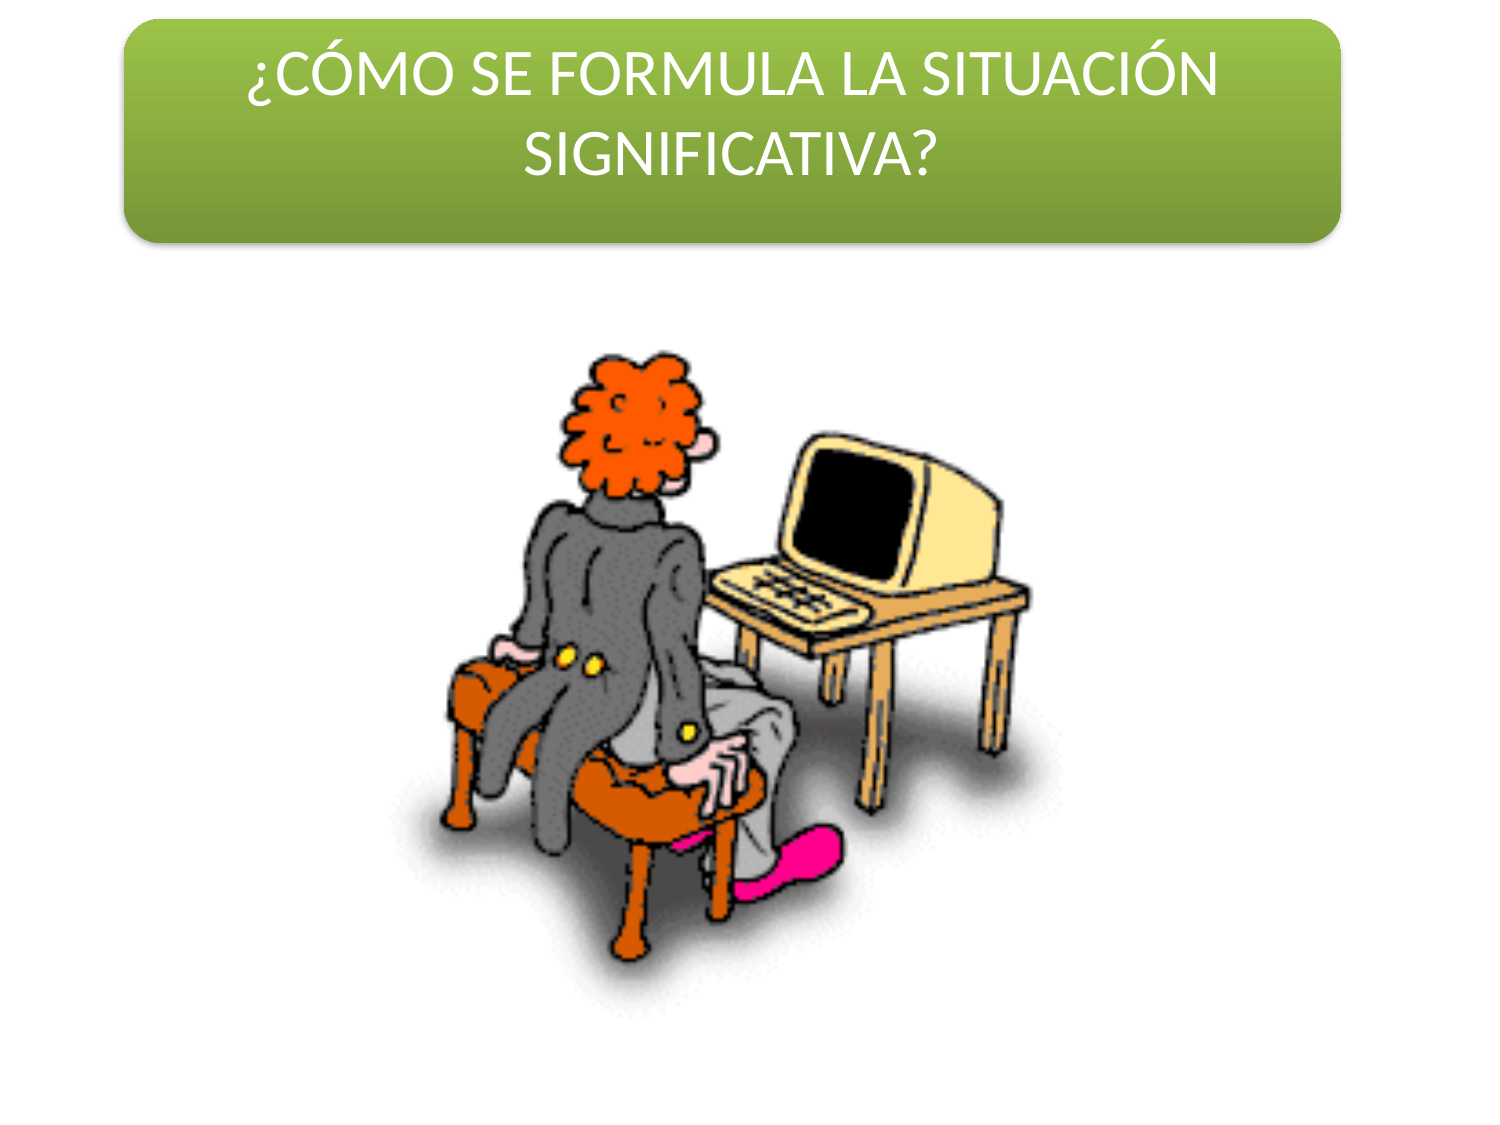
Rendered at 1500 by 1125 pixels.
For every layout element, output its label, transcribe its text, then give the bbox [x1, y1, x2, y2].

picture [336, 290, 1064, 1018]
text_box ¿CÓMO SE FORMULA LA SITUACIÓN SIGNIFICATIVA? [123, 19, 1342, 244]
